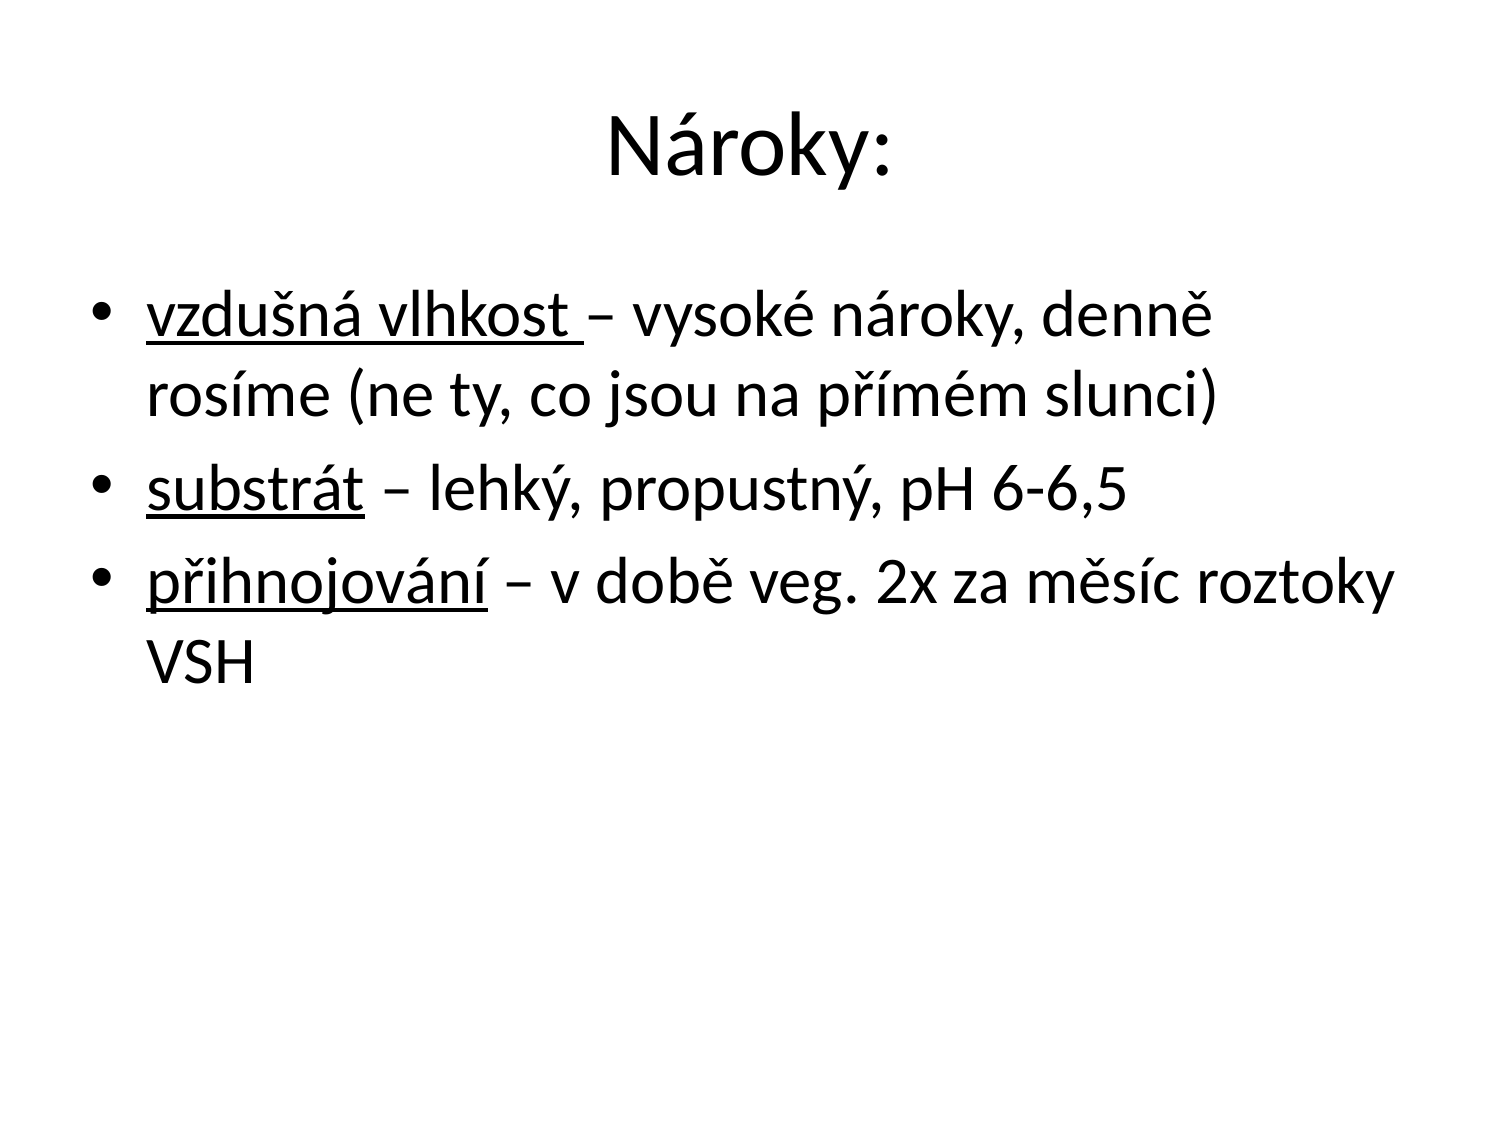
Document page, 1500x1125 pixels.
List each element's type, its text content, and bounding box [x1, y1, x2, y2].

list vzdušná vlhkost – vysoké nároky, denně rosíme (ne ty, co jsou na přímém slunci) substrát – lehký, propustný, pH 6-6,5 přihnojování – v době veg. 2x za měsíc roztoky VSH [75, 262, 1425, 1005]
title Nároky: [75, 45, 1425, 233]
